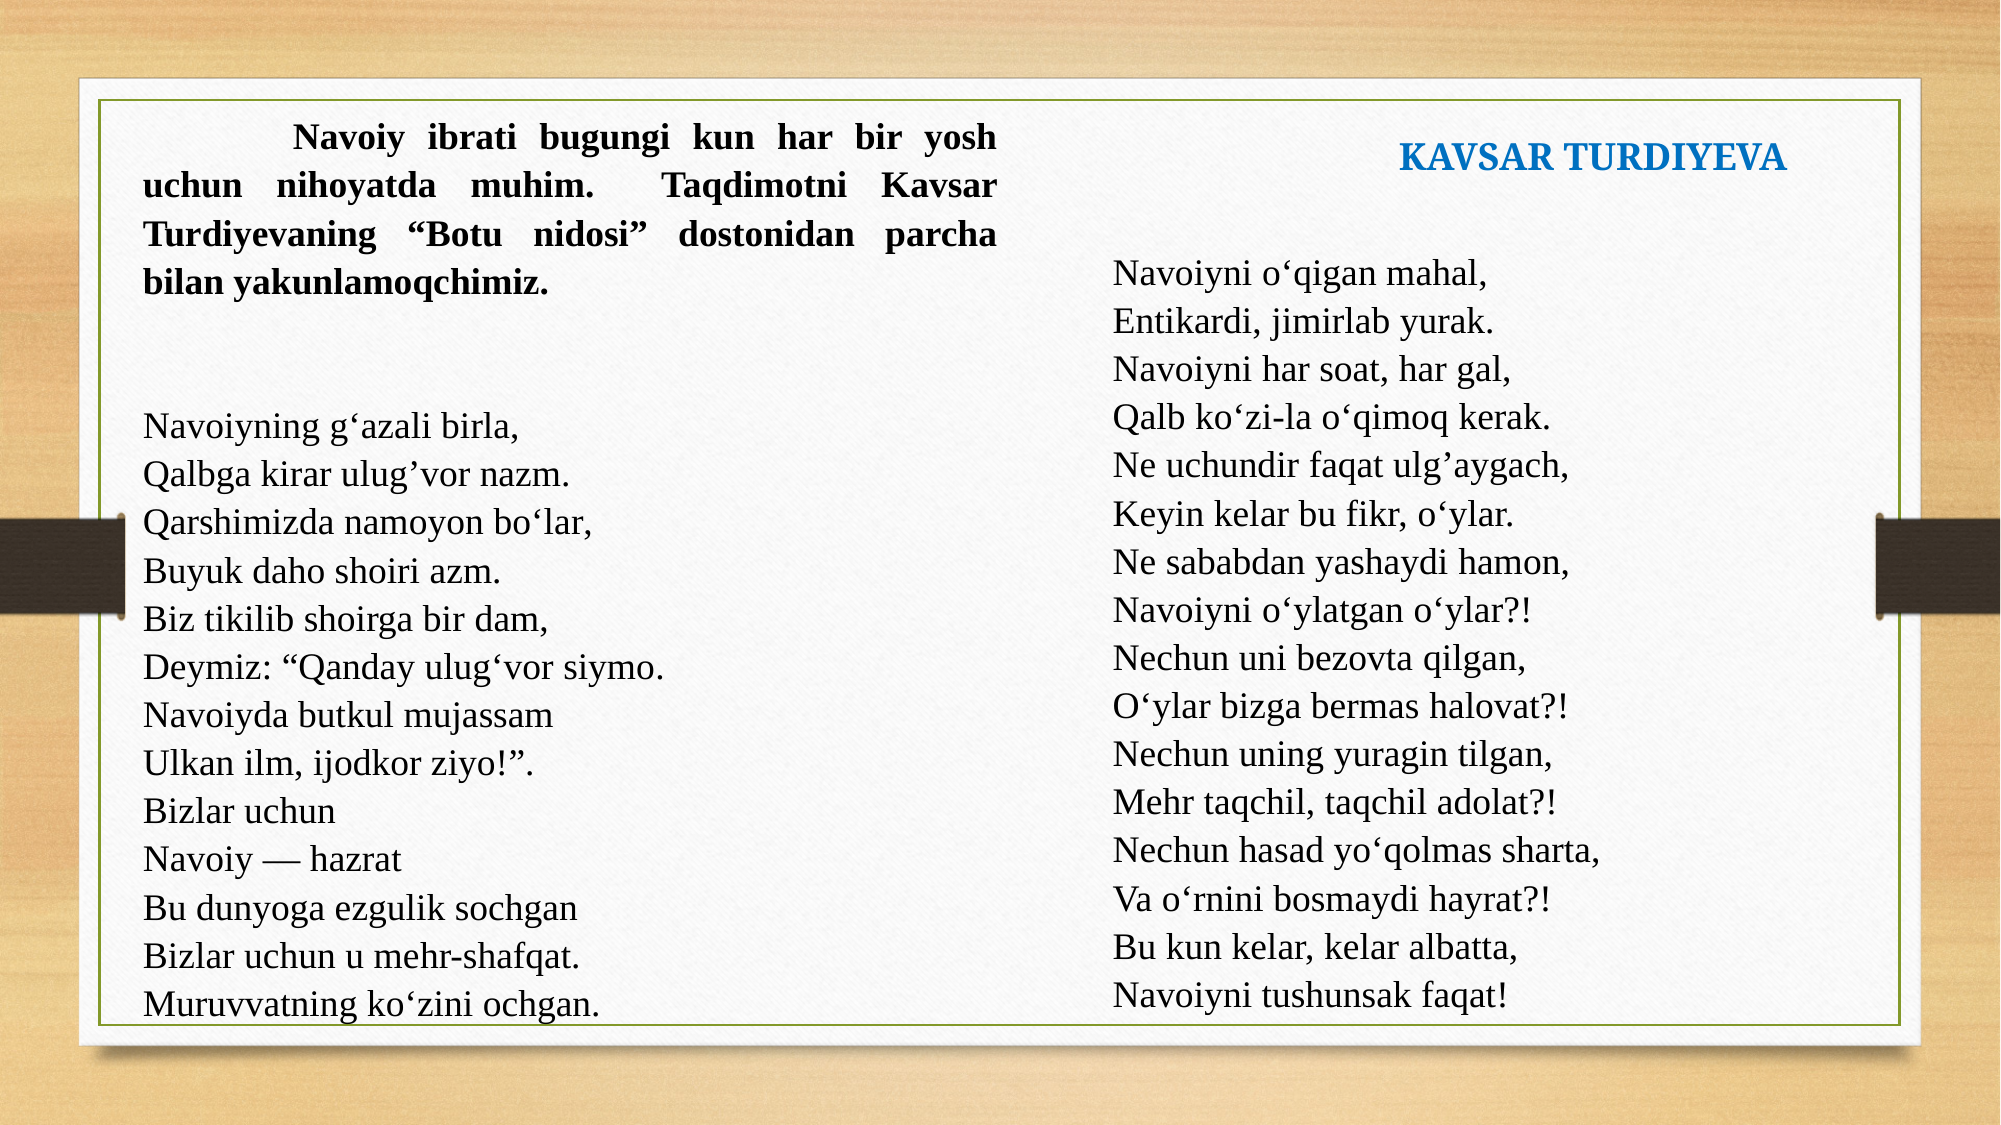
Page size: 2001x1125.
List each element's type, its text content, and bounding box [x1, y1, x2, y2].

text_box Navoiyni o‘qigan mahal, Entikardi, jimirlab yurak. Navoiyni har soat, har gal, Qalb ko‘zi-la o‘qimoq kerak. Ne uchundir faqat ulg’aygach, Keyin kelar bu fikr, o‘ylar. Ne sababdan yashaydi hamon, Navoiyni o‘ylatgan o‘ylar?! Nechun uni bezovta qilgan, O‘ylar bizga bermas halovat?! Nechun uning yuragin tilgan, Mehr taqchil, taqchil adolat?! Nechun hasad yo‘qolmas sharta, Va o‘rnini bosmaydi hayrat?! Bu kun kelar, kelar albatta, Navoiyni tushunsak faqat! [1098, 237, 1852, 1023]
picture [0, 0, 2001, 1125]
text_box KAVSAR TURDIYEVA [1384, 125, 1852, 185]
text_box Navoiy ibrati bugungi kun har bir yosh uchun nihoyatda muhim. Taqdimotni Kavsar Turdiyevaning “Botu nidosi” dostonidan parcha bilan yakunlamoqchimiz. Navoiyning g‘azali birla, Qalbga kirar ulug’vor nazm. Qarshimizda namoyon bo‘lar, Buyuk daho shoiri azm. Biz tikilib shoirga bir dam, Deymiz: “Qanday ulug‘vor siymo. Navoiyda butkul mujassam Ulkan ilm, ijodkor ziyo!”. Bizlar uchun Navoiy — hazrat Bu dunyoga ezgulik sochgan Bizlar uchun u mehr-shafqat. Muruvvatning ko‘zini ochgan. [128, 101, 1013, 1069]
